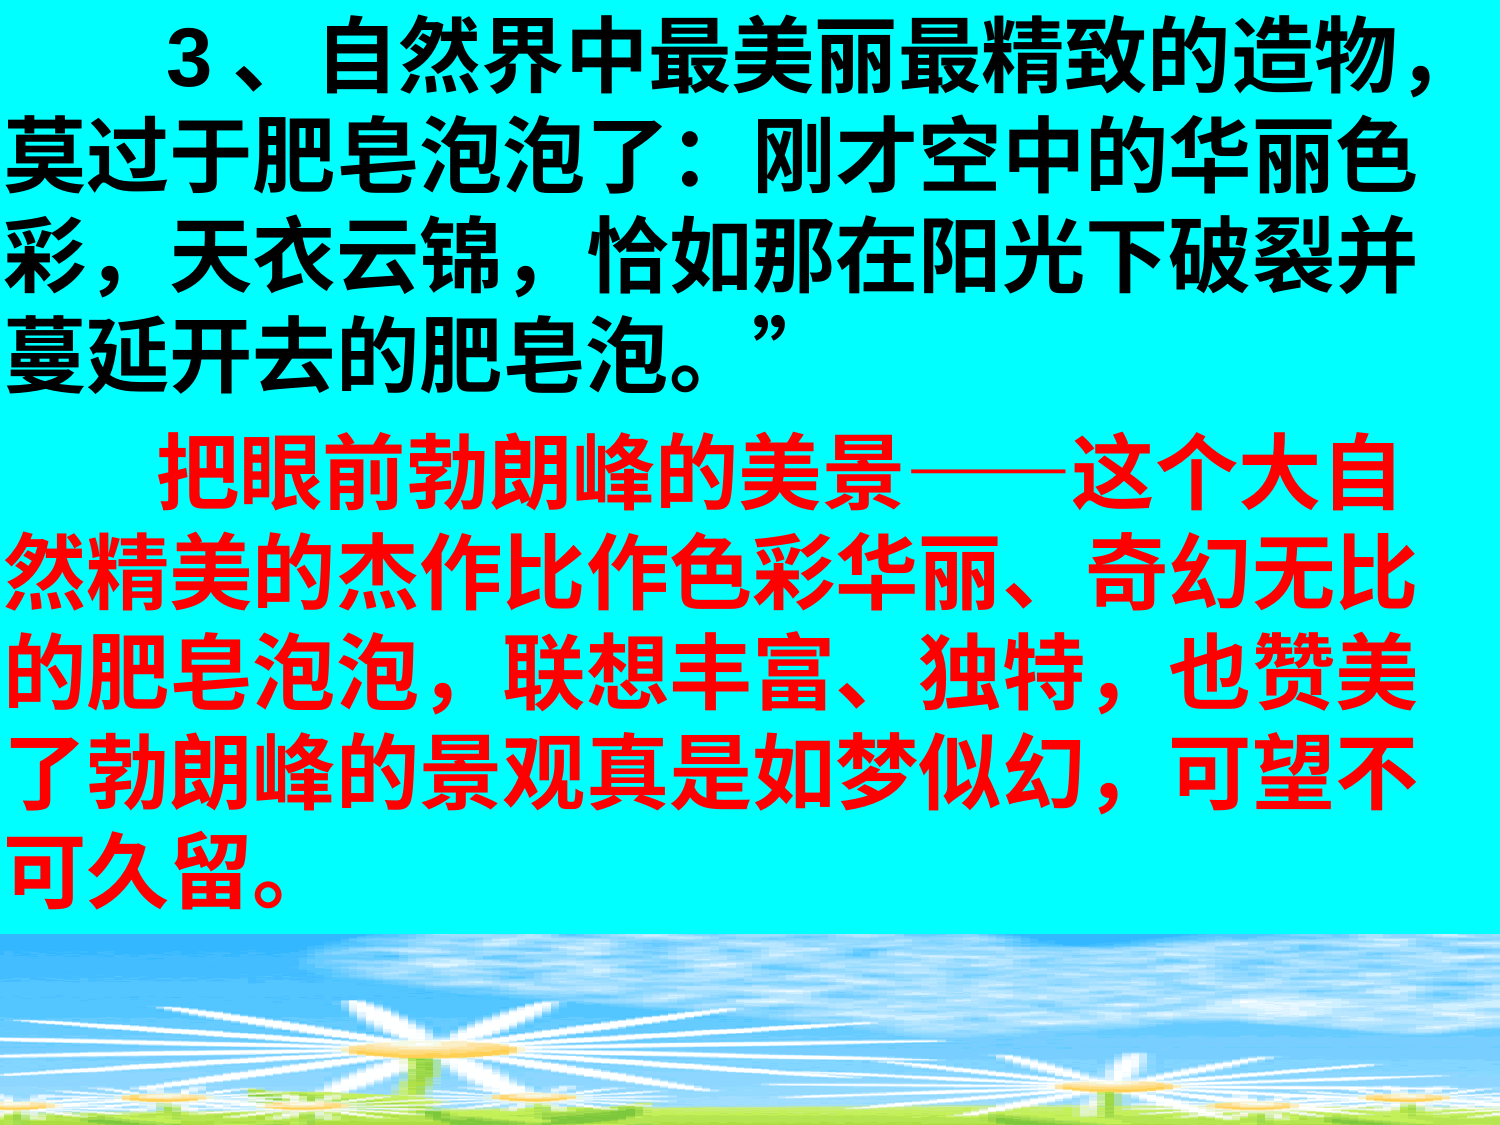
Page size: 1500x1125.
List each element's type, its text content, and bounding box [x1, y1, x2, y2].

list 3、自然界中最美丽最精致的造物，莫过于肥皂泡泡了：刚才空中的华丽色彩，天衣云锦，恰如那在阳光下破裂并蔓延开去的肥皂泡。” 把眼前勃朗峰的美景——这个大自然精美的杰作比作色彩华丽、奇幻无比的肥皂泡泡，联想丰富、独特，也赞美了勃朗峰的景观真是如梦似幻，可望不可久留。 [0, 0, 1500, 934]
picture [0, 934, 1500, 1125]
